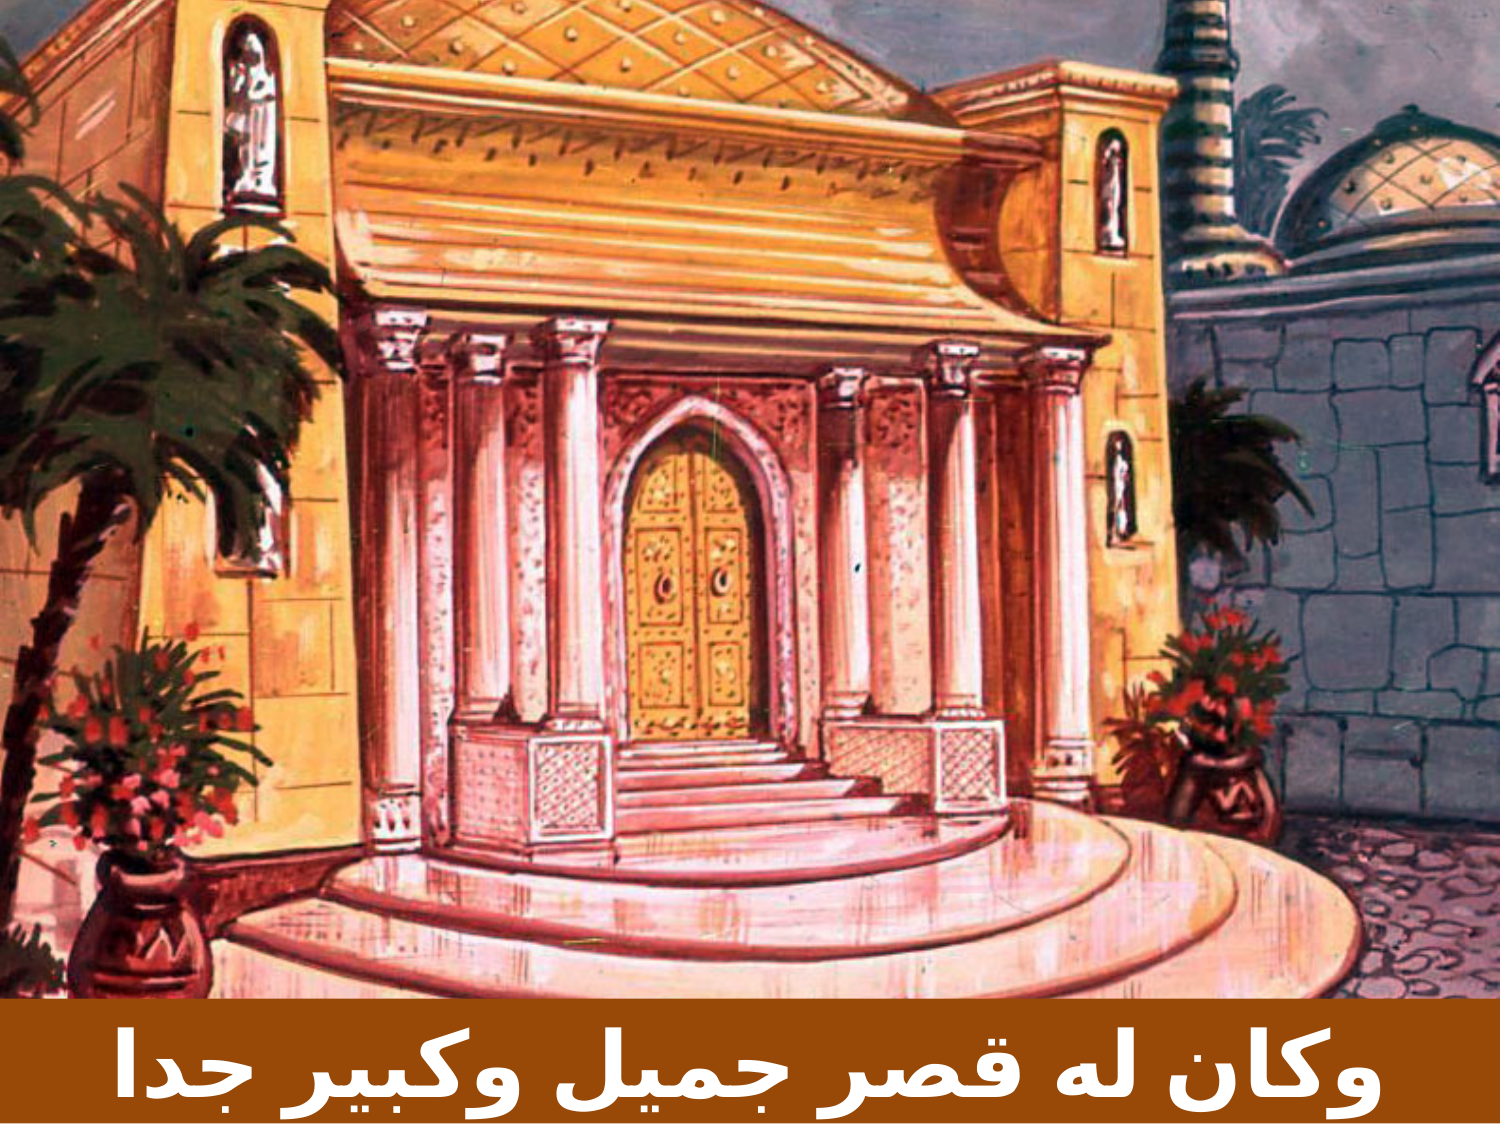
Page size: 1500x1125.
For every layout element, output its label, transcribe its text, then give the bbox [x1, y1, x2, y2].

text_box وكان له قصر جميل وكبير جدا [0, 1014, 1500, 1124]
picture [0, 0, 1500, 1008]
